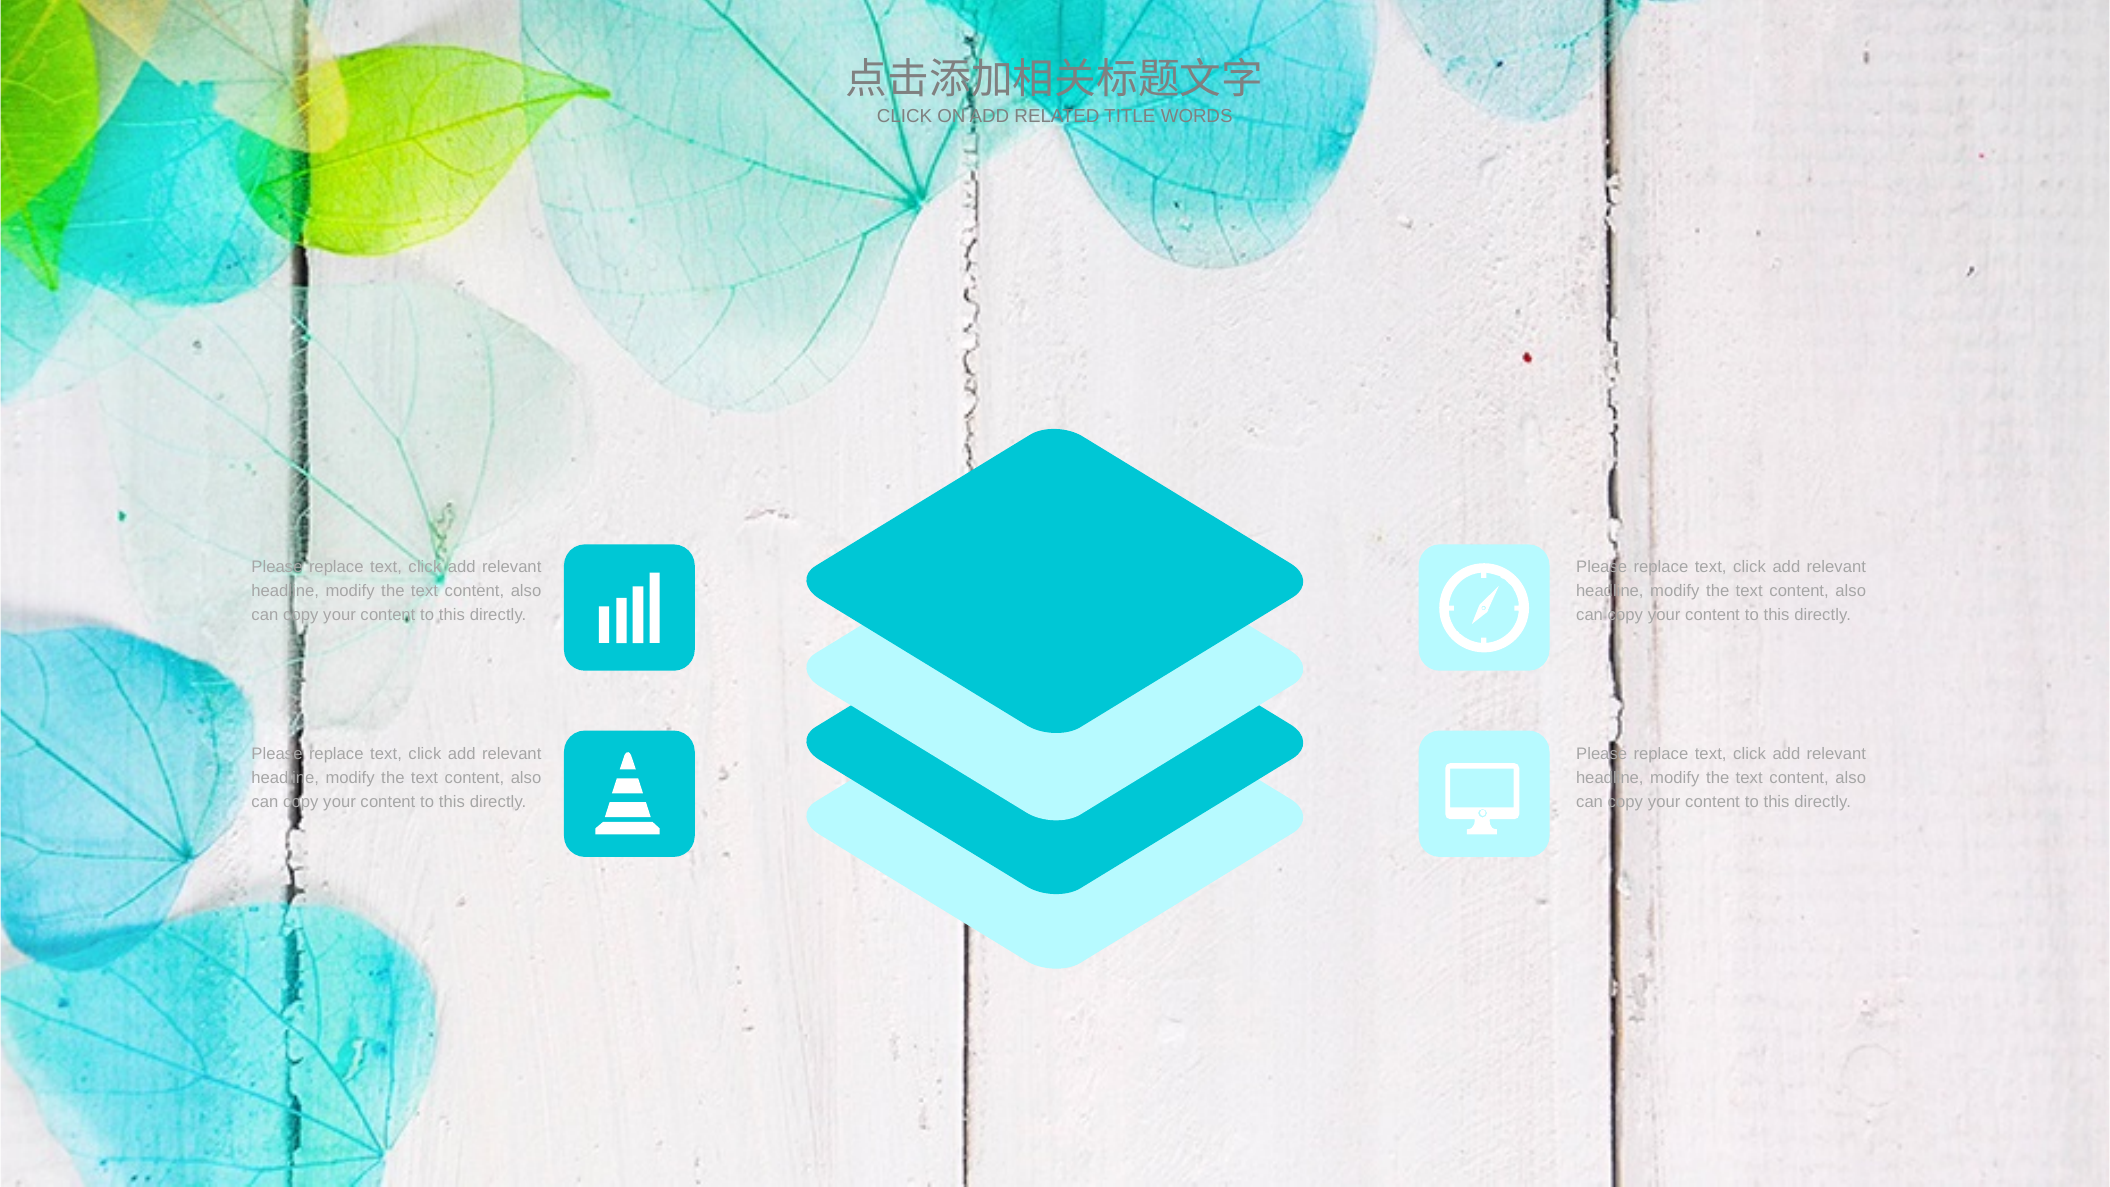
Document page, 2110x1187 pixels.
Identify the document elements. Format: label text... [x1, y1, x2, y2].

text_box [806, 780, 1304, 969]
text_box [619, 752, 636, 770]
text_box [1445, 763, 1520, 835]
text_box Please replace text, click add relevant headline, modify the text content, also can copy your content to this directly. [251, 738, 542, 811]
text_box [806, 705, 1304, 895]
text_box [806, 428, 1304, 733]
text_box [1417, 543, 1551, 672]
text_box CLICK ON ADD RELATED TITLE WORDS [852, 95, 1257, 130]
text_box 点击添加相关标题文字 [803, 44, 1307, 107]
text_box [598, 572, 660, 644]
text_box [806, 625, 1304, 821]
picture [0, 0, 2110, 1187]
text_box Please replace text, click add relevant headline, modify the text content, also can copy your content to this directly. [1576, 738, 1867, 811]
text_box [1417, 729, 1551, 858]
text_box [604, 802, 651, 818]
text_box [611, 778, 643, 794]
text_box [562, 729, 696, 858]
text_box [595, 821, 660, 835]
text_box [1439, 563, 1530, 653]
text_box Please replace text, click add relevant headline, modify the text content, also can copy your content to this directly. [251, 552, 542, 625]
text_box Please replace text, click add relevant headline, modify the text content, also can copy your content to this directly. [1576, 552, 1867, 625]
text_box [562, 543, 696, 672]
